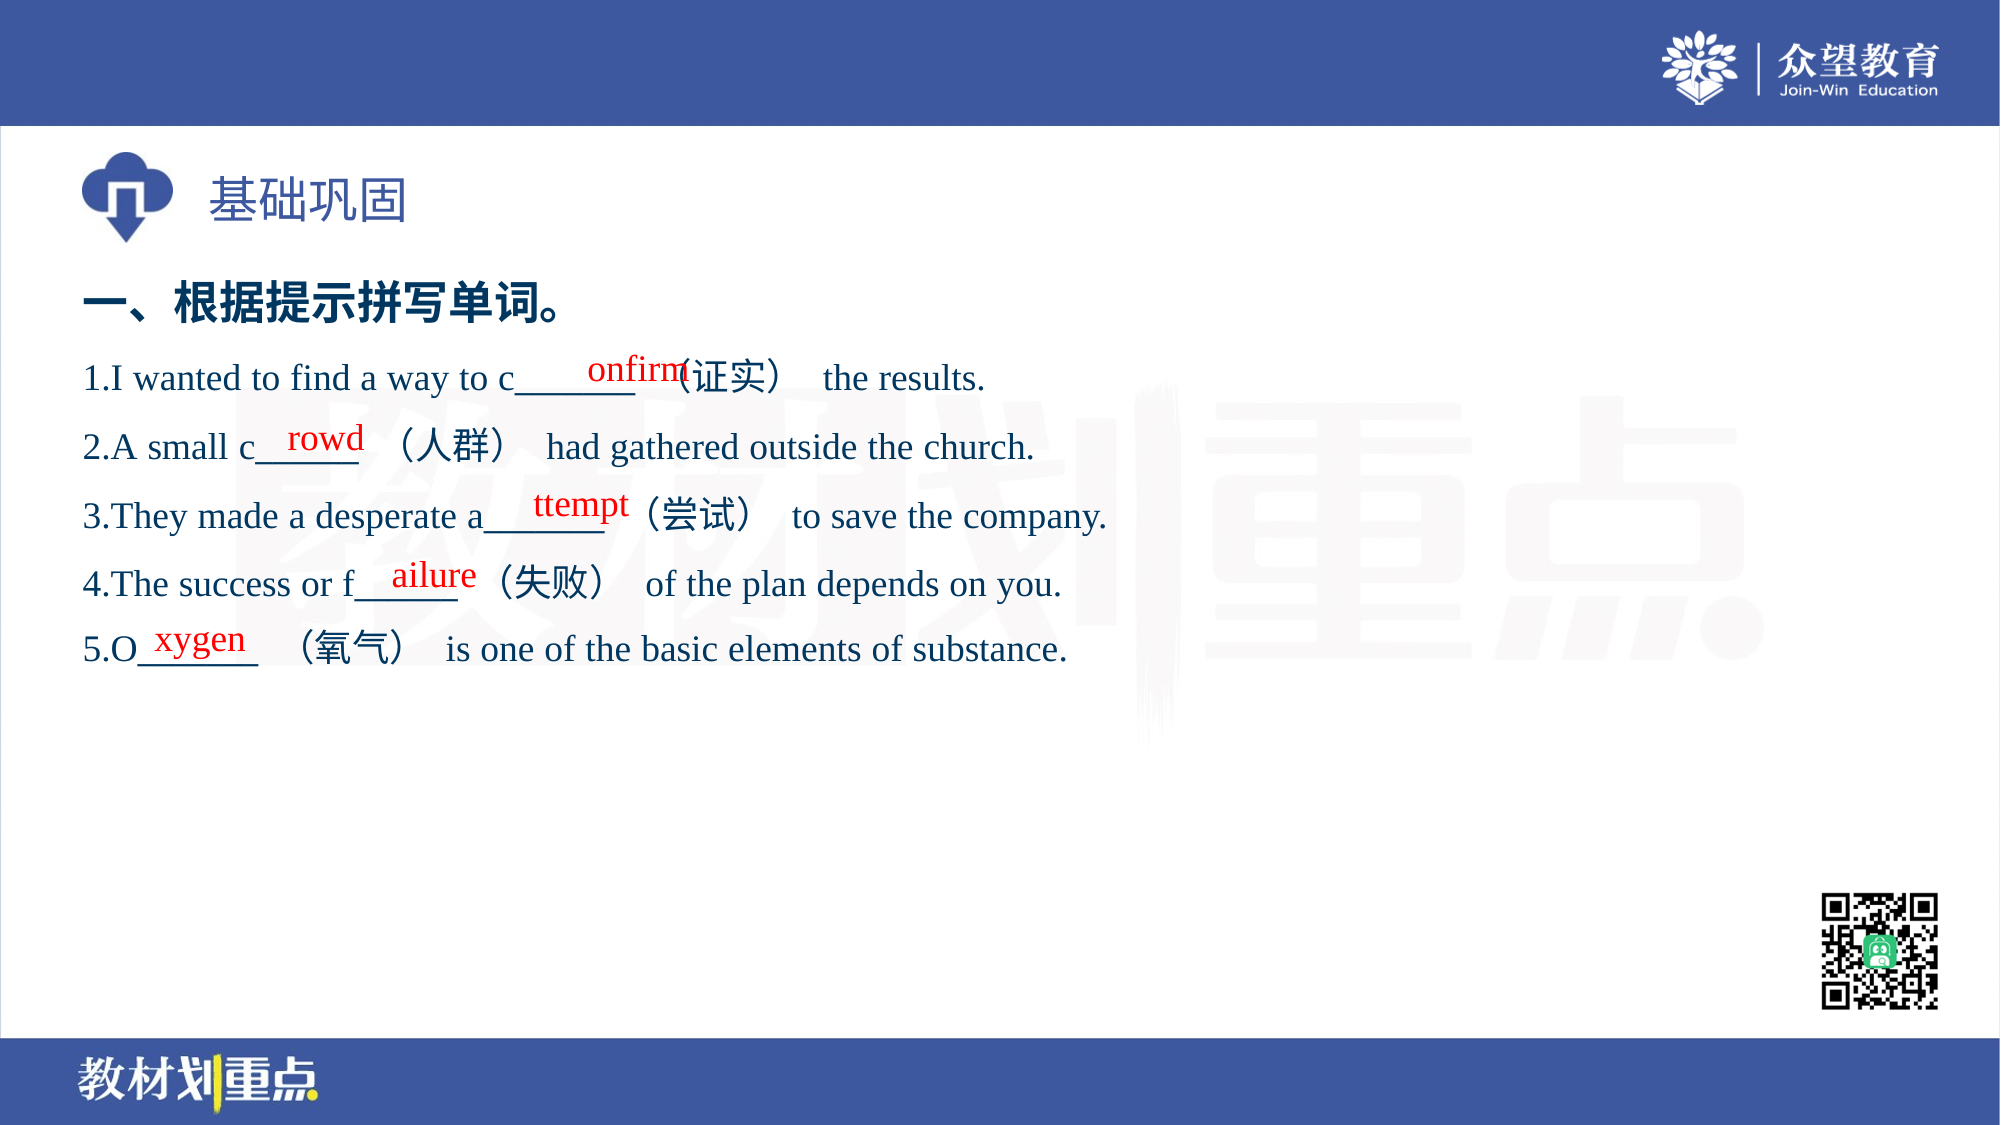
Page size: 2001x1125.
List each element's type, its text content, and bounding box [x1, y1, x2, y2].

text_box rowd [273, 393, 379, 452]
text_box onfirm [573, 324, 704, 383]
text_box 一、根据提示拼写单词。 [82, 247, 1817, 329]
text_box ttempt [519, 459, 643, 518]
text_box xygen [140, 593, 260, 652]
text_box 1.I wanted to find a way to c_______ （证实） the results. 2.A small c______ （人群） had gathered outside the church. 3.They made a desperate a_______ （尝试） to save the company. 4.The success or f______ （失败） of the plan depends on you. 5.O_______ （氧气） is one of the basic elements of substance. [82, 329, 1817, 663]
text_box ailure [378, 530, 491, 589]
picture [0, 0, 2000, 1125]
